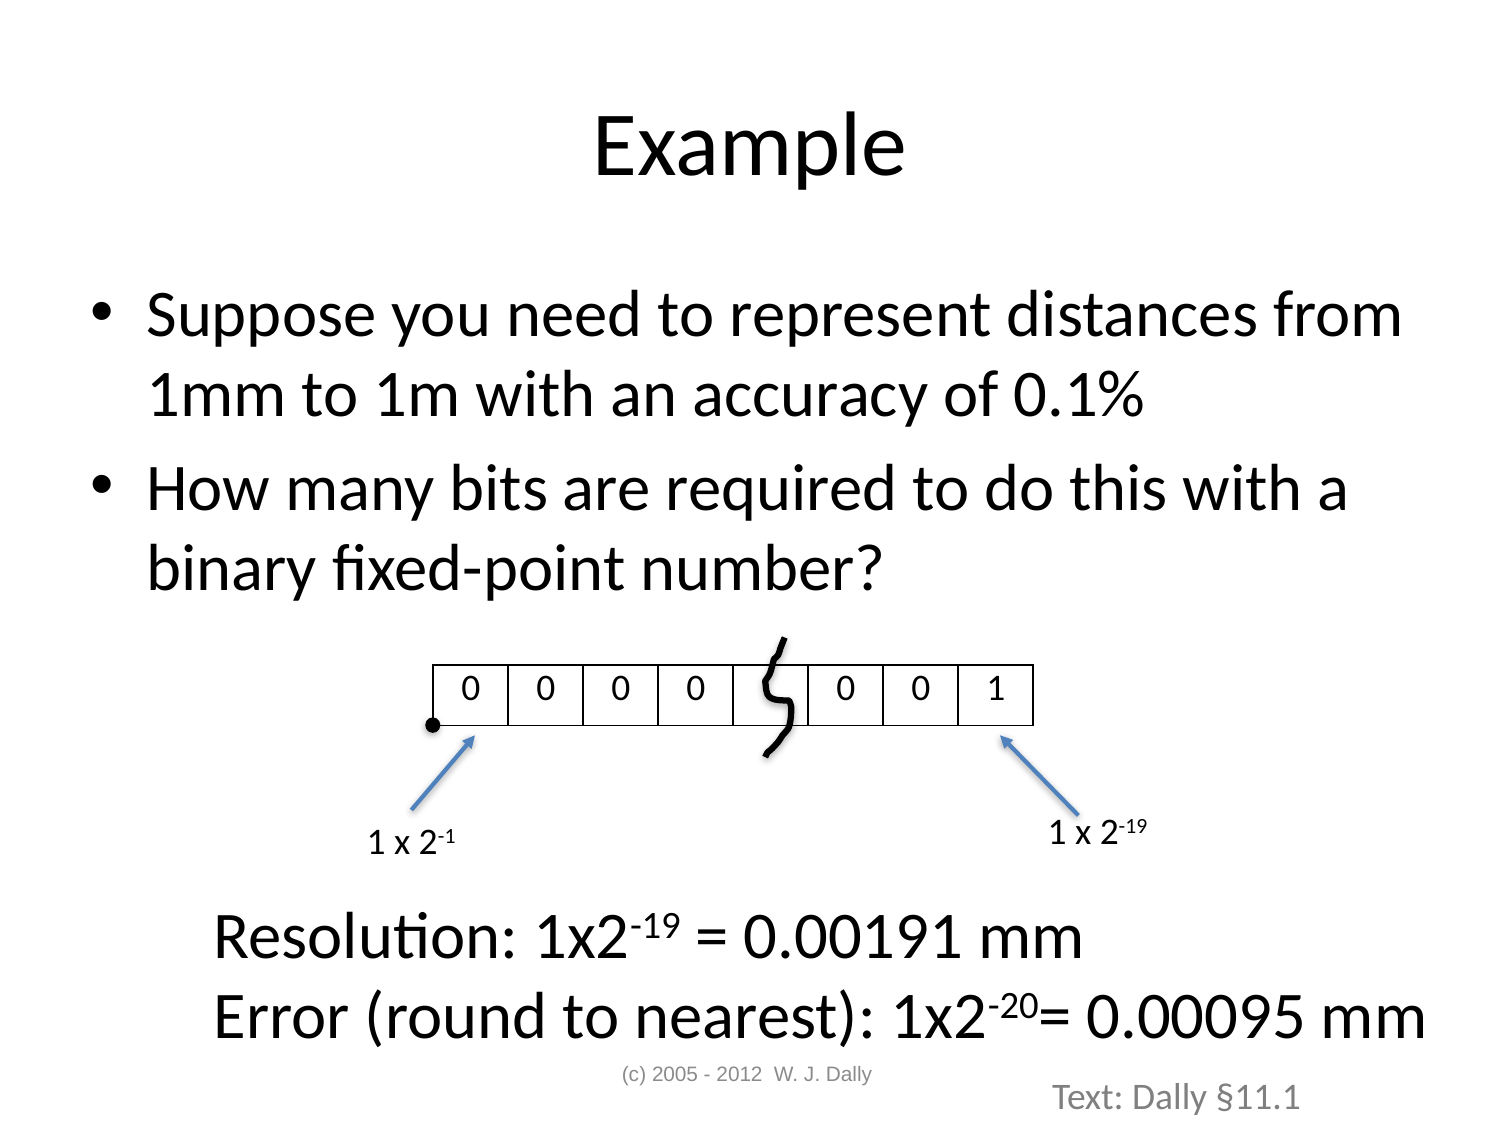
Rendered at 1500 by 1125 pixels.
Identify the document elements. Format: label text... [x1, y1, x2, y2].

text_box Resolution: 1x2-19 = 0.00191 mm Error (round to nearest): 1x2-20= 0.00095 mm [198, 884, 1443, 1060]
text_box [999, 735, 1079, 816]
text_box [764, 637, 793, 758]
table_header [779, 666, 807, 725]
table_header 0 [584, 666, 657, 725]
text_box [411, 735, 476, 811]
text_box Text: Dally §11.1 [1037, 1064, 1350, 1125]
table_header 0 [659, 666, 732, 725]
table_header 1 [959, 666, 1032, 725]
table_header [734, 666, 767, 725]
text_box 1 x 2-19 [1032, 799, 1163, 860]
table_header 0 [884, 666, 957, 725]
text_box [425, 717, 441, 733]
title Example [75, 45, 1425, 233]
text_box 1 x 2-1 [351, 809, 471, 870]
table_header 0 [434, 666, 507, 725]
table_header 0 [809, 666, 882, 725]
table_header 0 [509, 666, 582, 725]
list Suppose you need to represent distances from 1mm to 1m with an accuracy of 0.1% How many bits are required to do this with a binary fixed-point number? [75, 262, 1425, 1005]
footer (c) 2005 - 2012 W. J. Dally [512, 1060, 988, 1103]
